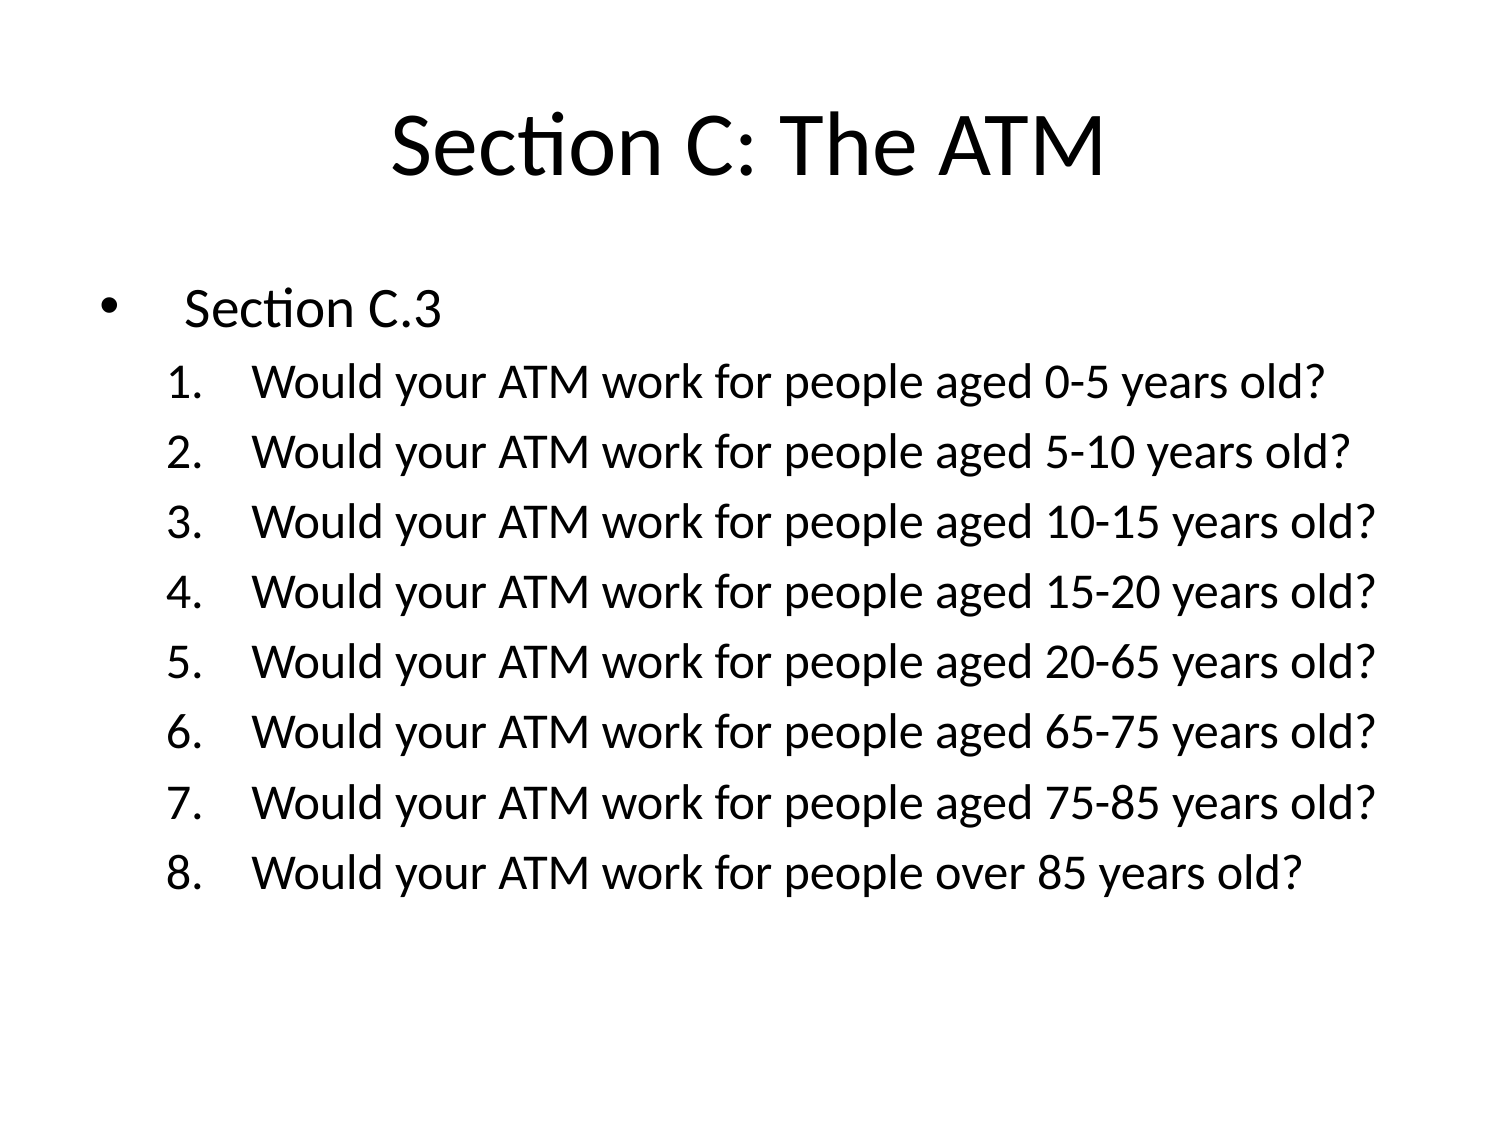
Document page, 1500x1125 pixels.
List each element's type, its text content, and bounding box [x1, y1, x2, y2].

title Section C: The ATM [75, 45, 1425, 233]
list Section C.3 Would your ATM work for people aged 0-5 years old? Would your ATM work for people aged 5-10 years old? Would your ATM work for people aged 10-15 years old? Would your ATM work for people aged 15-20 years old? Would your ATM work for people aged 20-65 years old? Would your ATM work for people aged 65-75 years old? Would your ATM work for people aged 75-85 years old? Would your ATM work for people over 85 years old? [75, 262, 1425, 1005]
